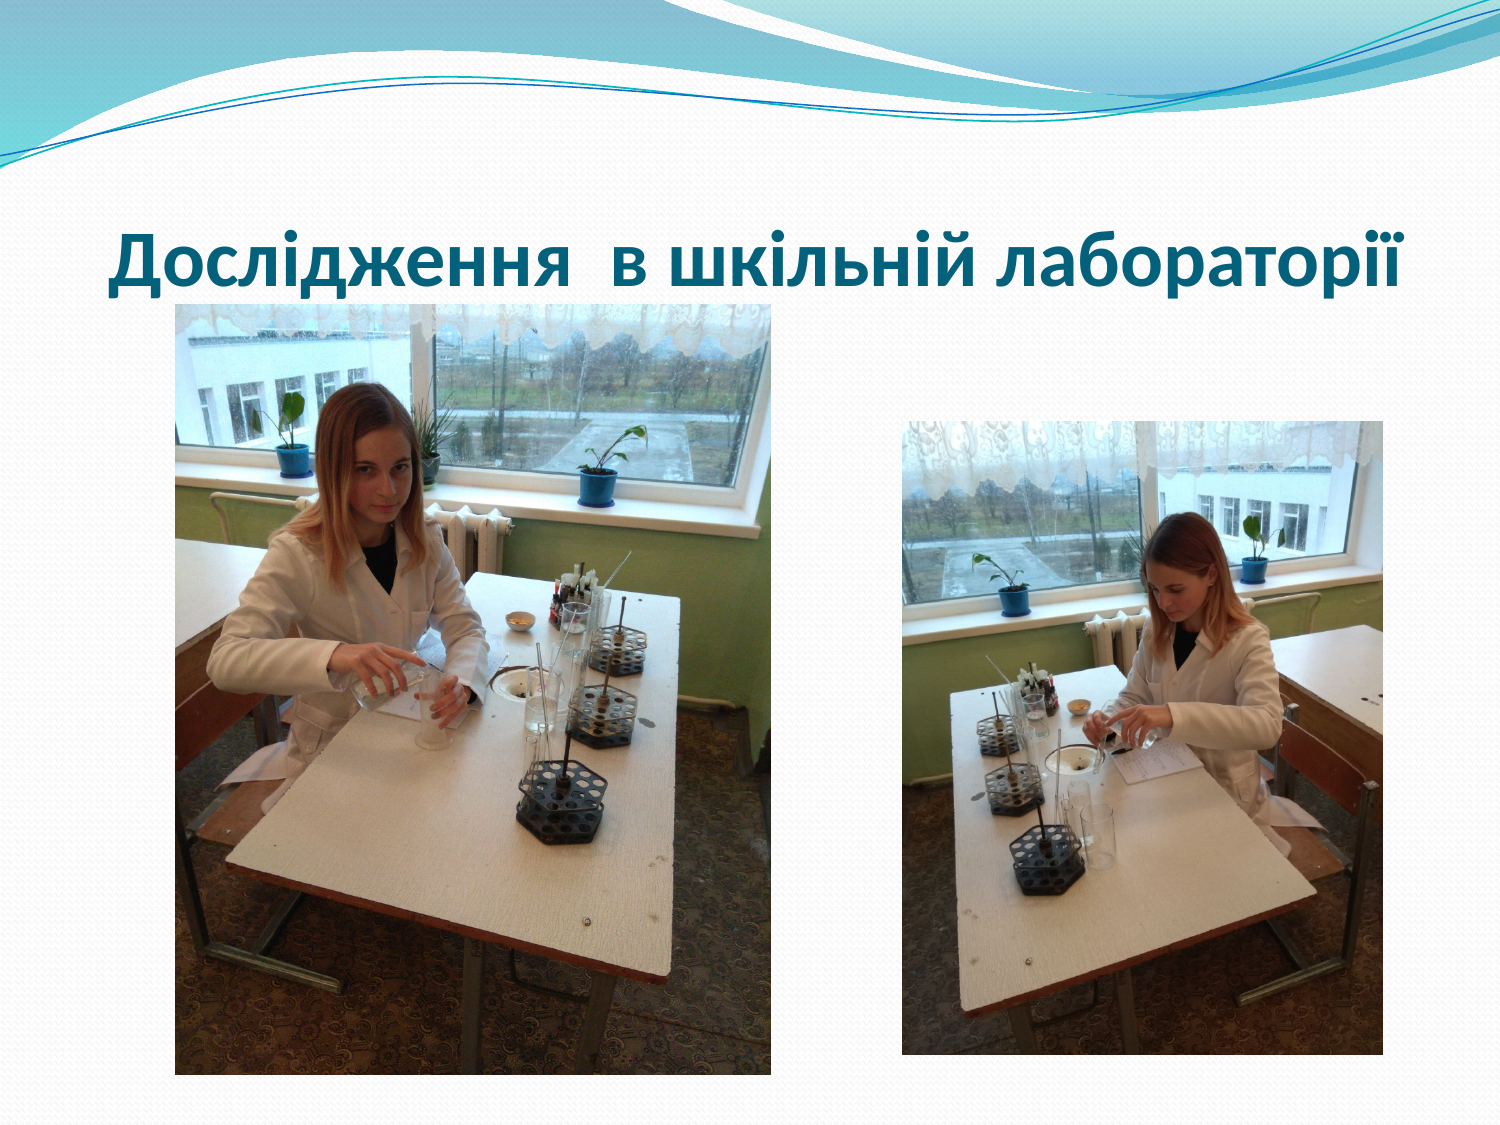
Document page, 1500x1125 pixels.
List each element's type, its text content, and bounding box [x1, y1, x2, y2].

picture [902, 421, 1383, 1055]
picture [175, 304, 771, 1075]
title Дослідження в шкільній лабораторії [75, 115, 1438, 303]
